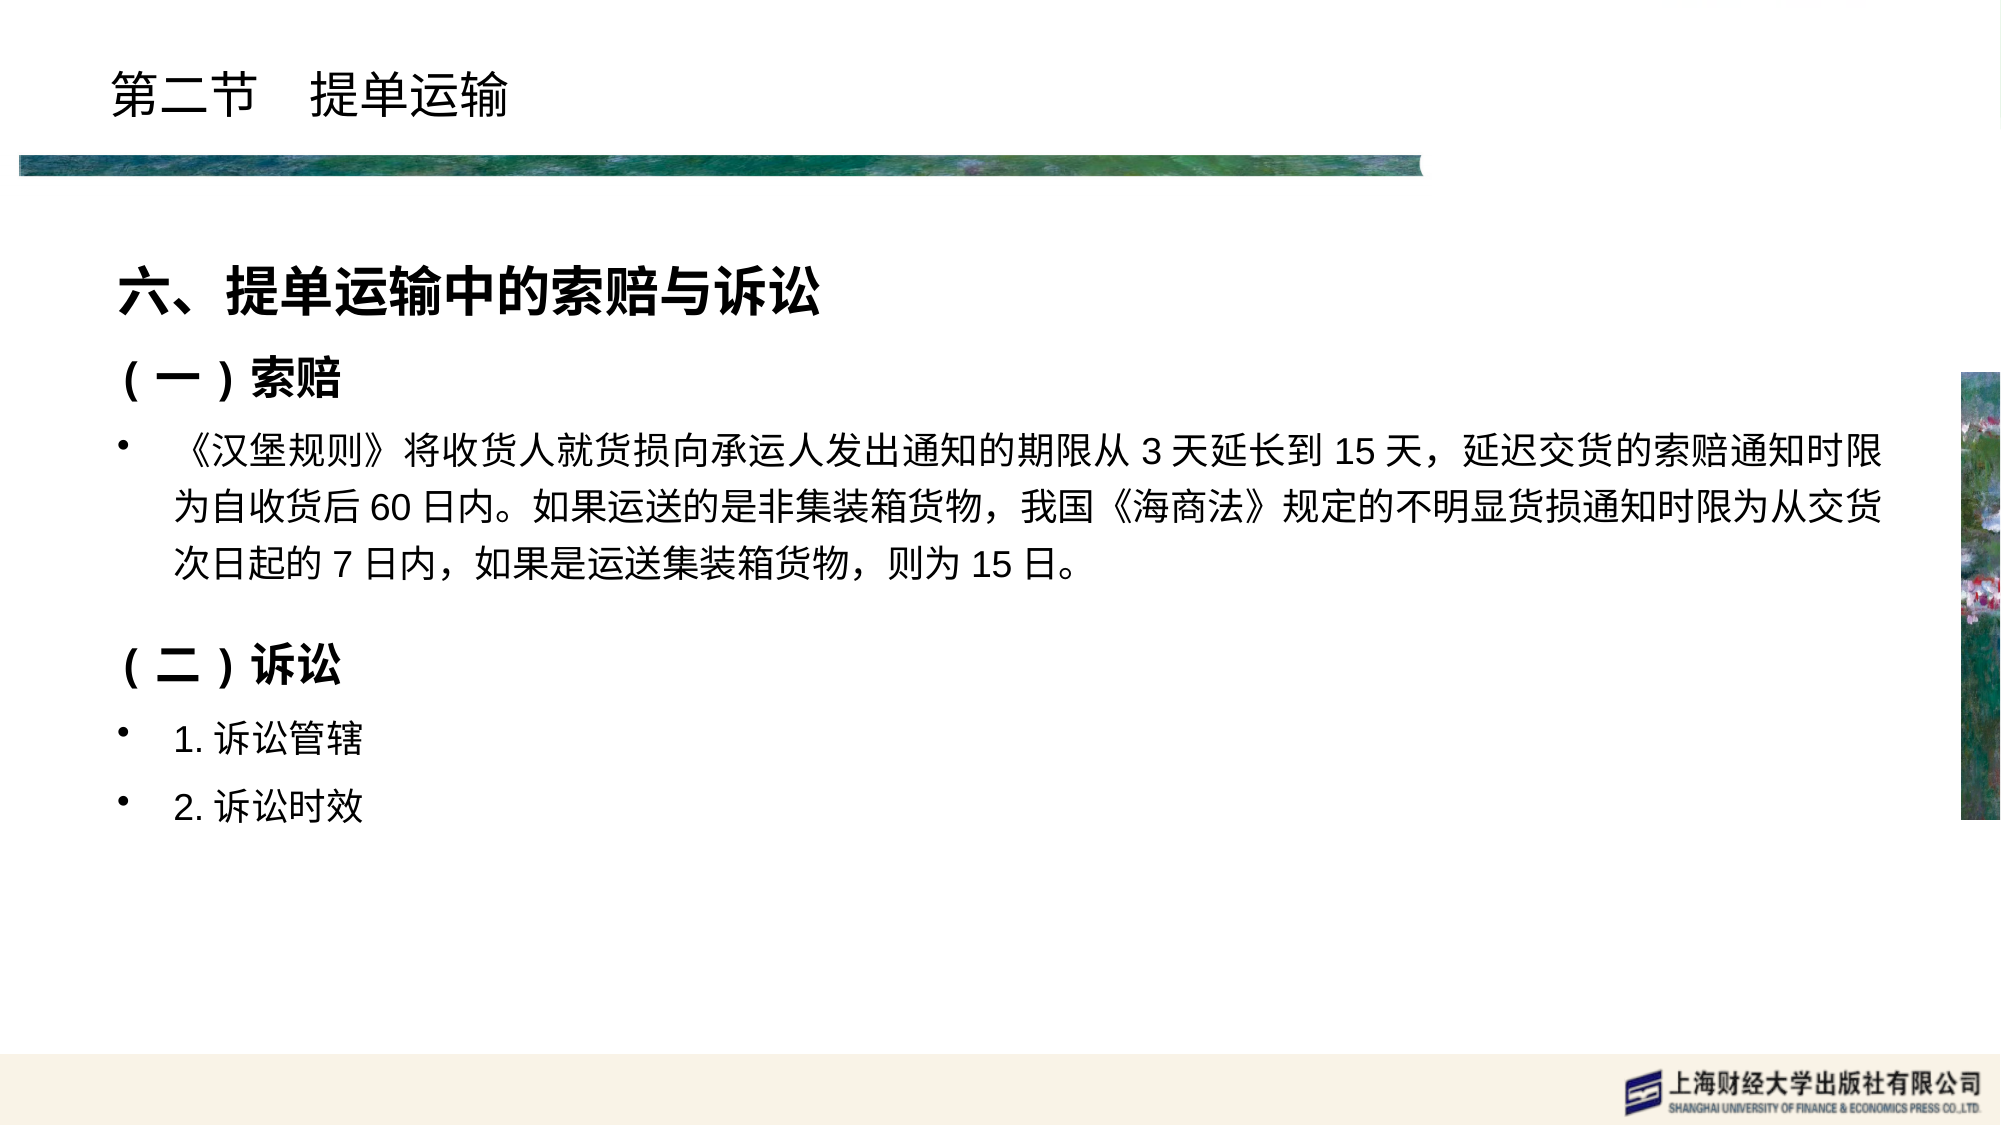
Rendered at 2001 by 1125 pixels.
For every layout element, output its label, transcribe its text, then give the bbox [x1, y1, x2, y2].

list 六、提单运输中的索赔与诉讼 (一)索赔 《汉堡规则》将收货人就货损向承运人发出通知的期限从3天延长到15天，延迟交货的索赔通知时限为自收货后60日内。如果运送的是非集装箱货物，我国《海商法》规定的不明显货损通知时限为从交货次日起的7日内，如果是运送集装箱货物，则为15日。 (二)诉讼 1.诉讼管辖 2.诉讼时效 [102, 233, 1898, 1032]
title 第二节 提单运输 [94, 42, 1451, 146]
picture [0, 0, 2001, 1125]
